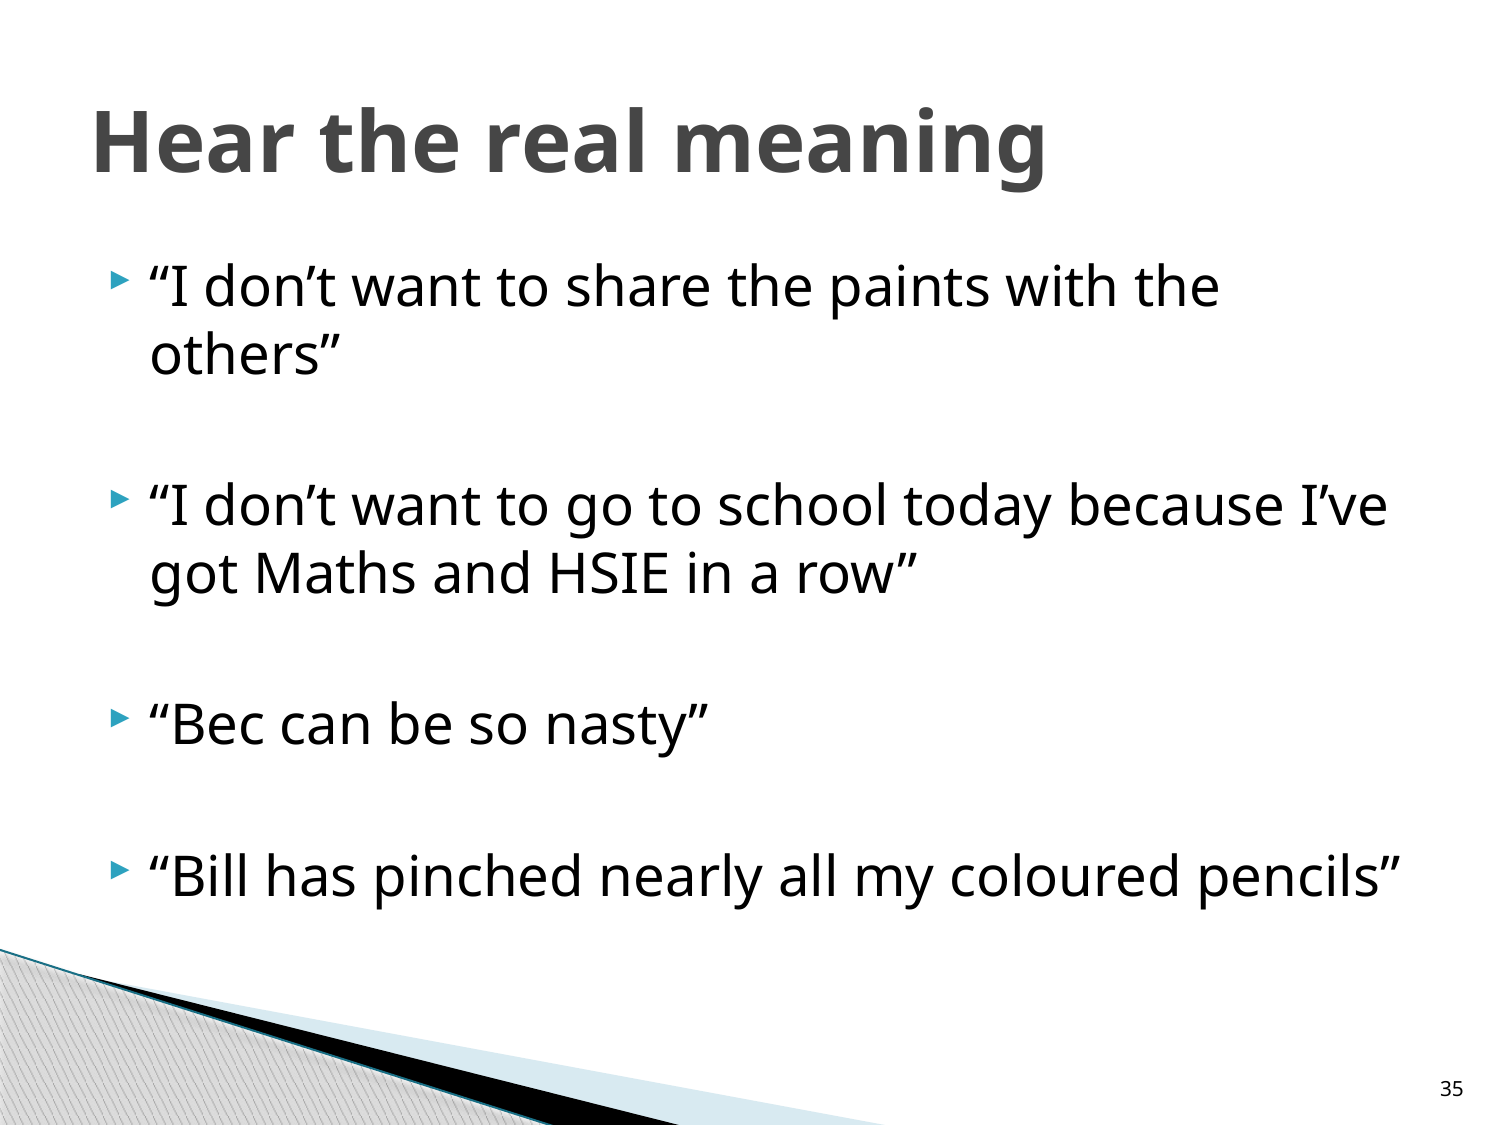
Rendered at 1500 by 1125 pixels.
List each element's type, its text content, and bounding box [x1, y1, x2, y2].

slide_number 35 [1418, 1051, 1479, 1112]
list “I don’t want to share the paints with the others” “I don’t want to go to school today because I’ve got Maths and HSIE in a row” “Bec can be so nasty” “Bill has pinched nearly all my coloured pencils” [75, 243, 1425, 986]
title Hear the real meaning [75, 45, 1425, 233]
